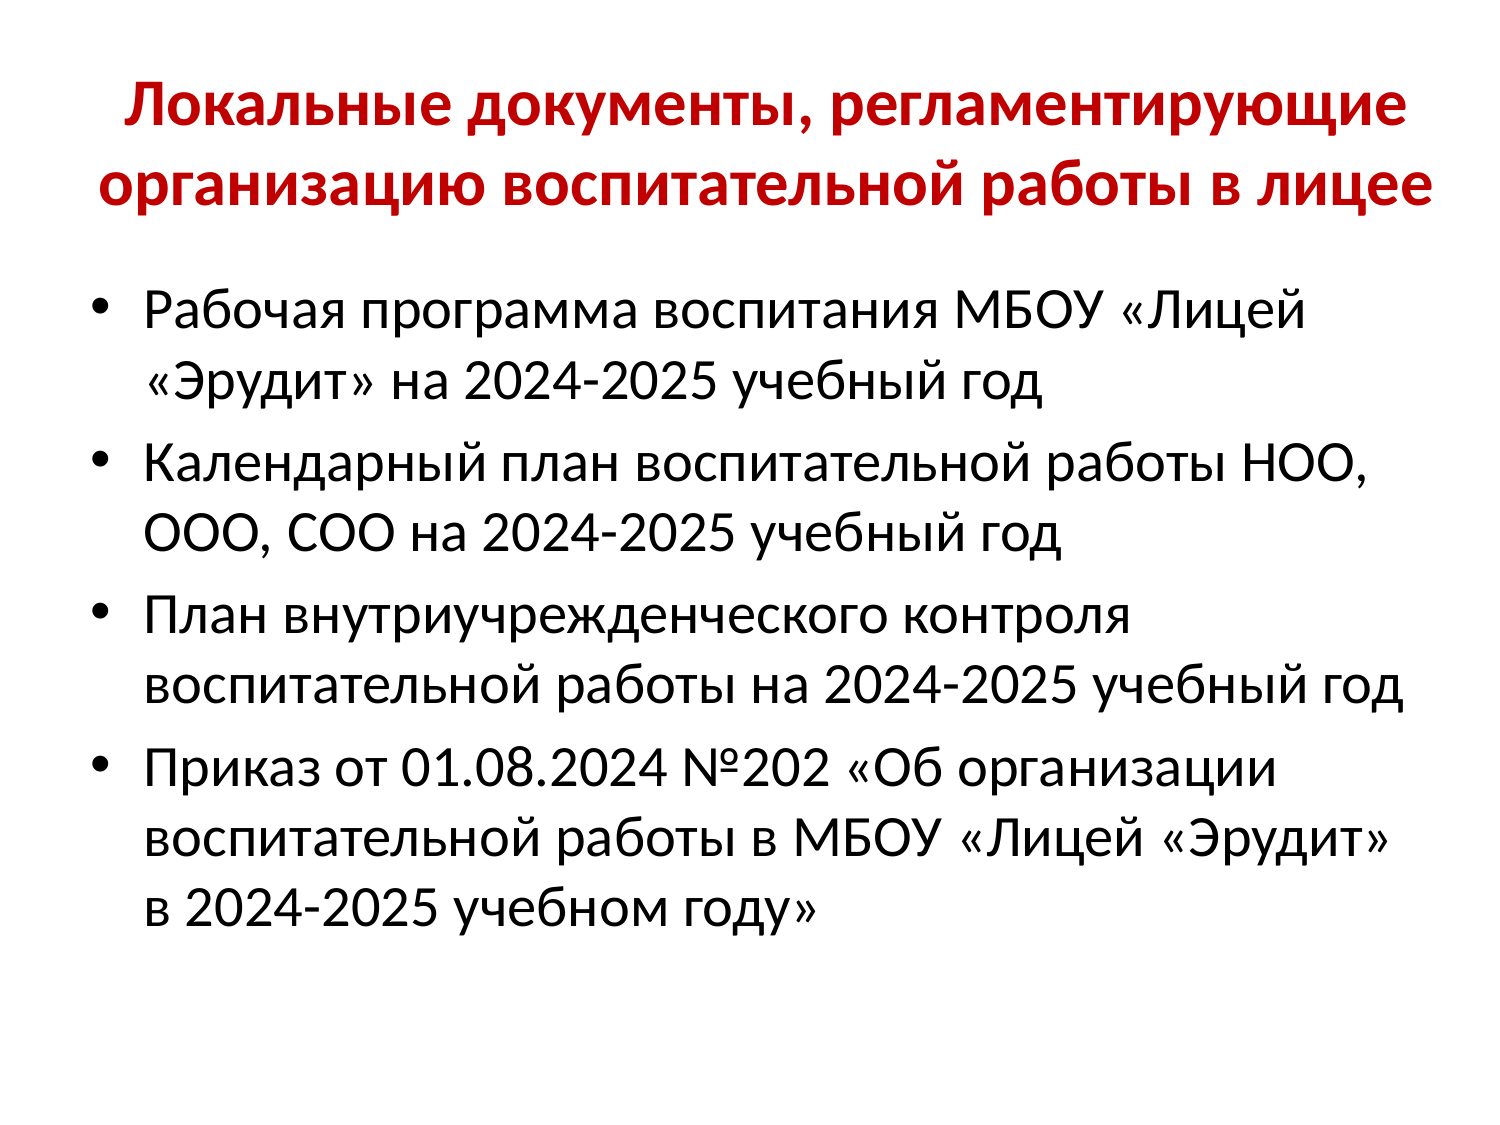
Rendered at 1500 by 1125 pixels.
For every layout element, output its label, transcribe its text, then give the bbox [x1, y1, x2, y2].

list Рабочая программа воспитания МБОУ «Лицей «Эрудит» на 2024-2025 учебный год Календарный план воспитательной работы НОО, ООО, СОО на 2024-2025 учебный год План внутриучрежденческого контроля воспитательной работы на 2024-2025 учебный год Приказ от 01.08.2024 №202 «Об организации воспитательной работы в МБОУ «Лицей «Эрудит» в 2024-2025 учебном году» [75, 262, 1425, 1005]
title Локальные документы, регламентирующие организацию воспитательной работы в лицее [75, 45, 1459, 233]
